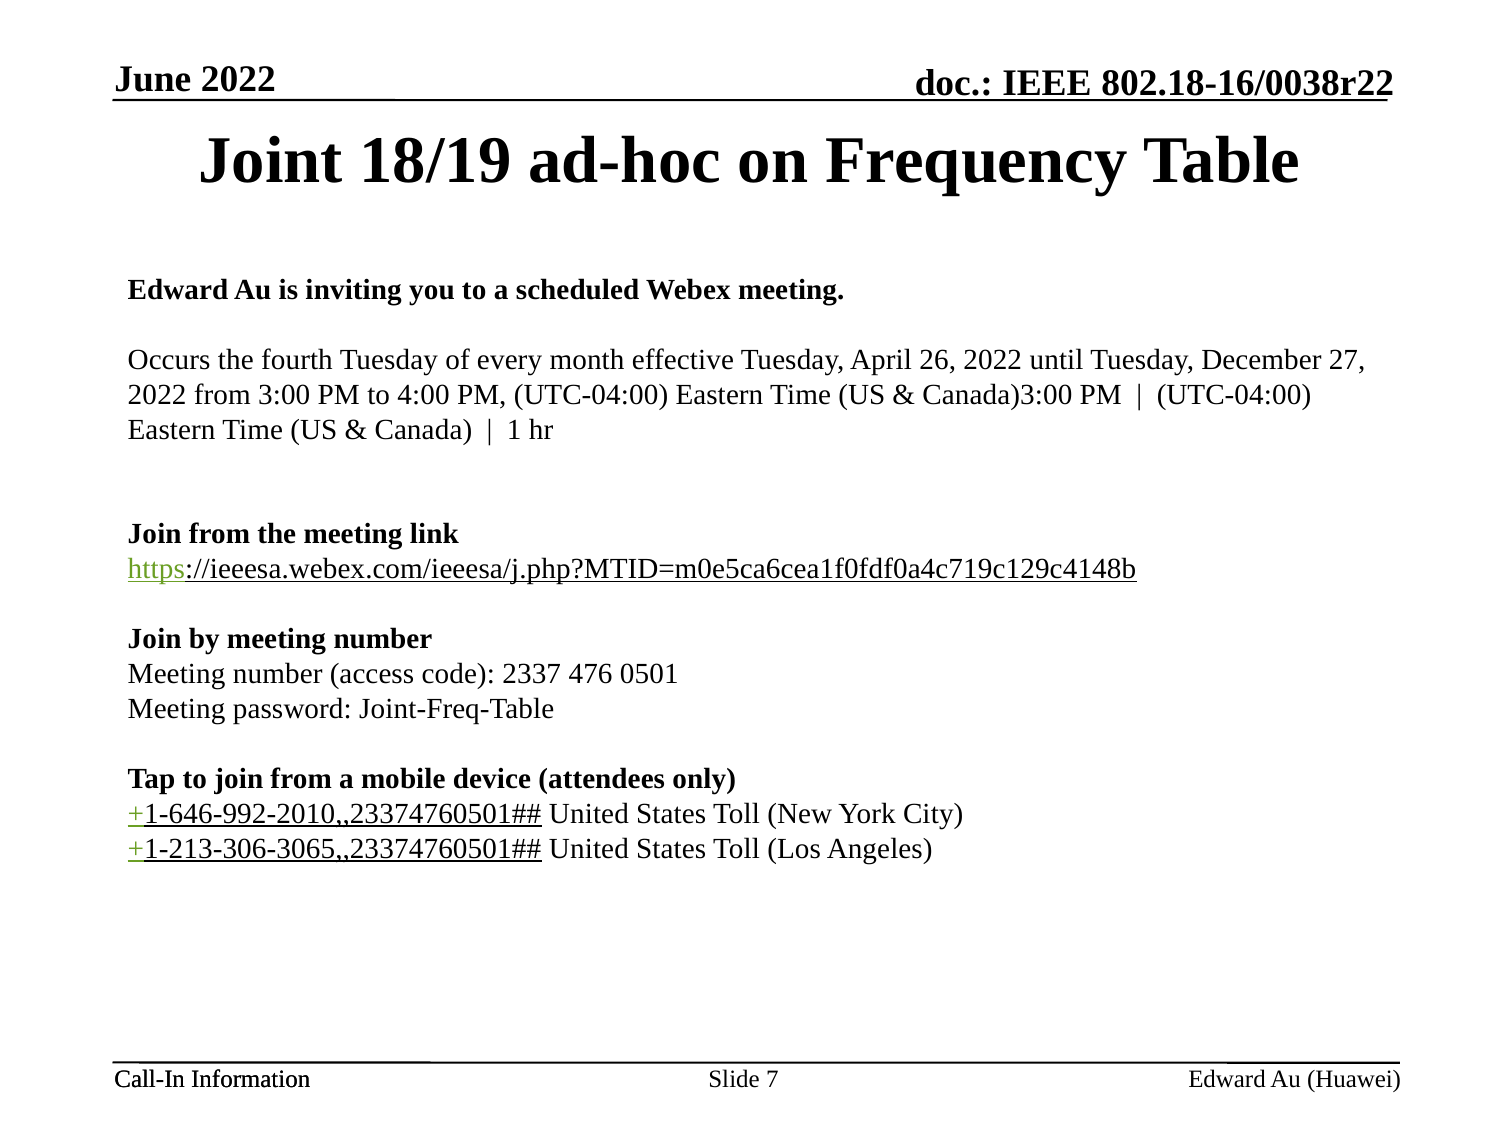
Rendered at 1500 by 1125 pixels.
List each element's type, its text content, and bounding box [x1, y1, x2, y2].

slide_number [114, 54, 501, 100]
title Joint 18/19 ad-hoc on Frequency Table [112, 112, 1388, 201]
footer Edward Au (Huawei) [878, 1063, 1402, 1093]
slide_number Slide 7 [687, 1063, 800, 1123]
list Edward Au is inviting you to a scheduled Webex meeting. Occurs the fourth Tuesday of every month effective Tuesday, April 26, 2022 until Tuesday, December 27, 2022 from 3:00 PM to 4:00 PM, (UTC-04:00) Eastern Time (US & Canada)3:00 PM | (UTC-04:00) Eastern Time (US & Canada) | 1 hr Join from the meeting link https://ieeesa.webex.com/ieeesa/j.php?MTID=m0e5ca6cea1f0fdf0a4c719c129c4148b Join by meeting number Meeting number (access code): 2337 476 0501 Meeting password: Joint-Freq-Table Tap to join from a mobile device (attendees only) +1-646-992-2010,,23374760501## United States Toll (New York City) +1-213-306-3065,,23374760501## United States Toll (Los Angeles) [112, 262, 1402, 1063]
